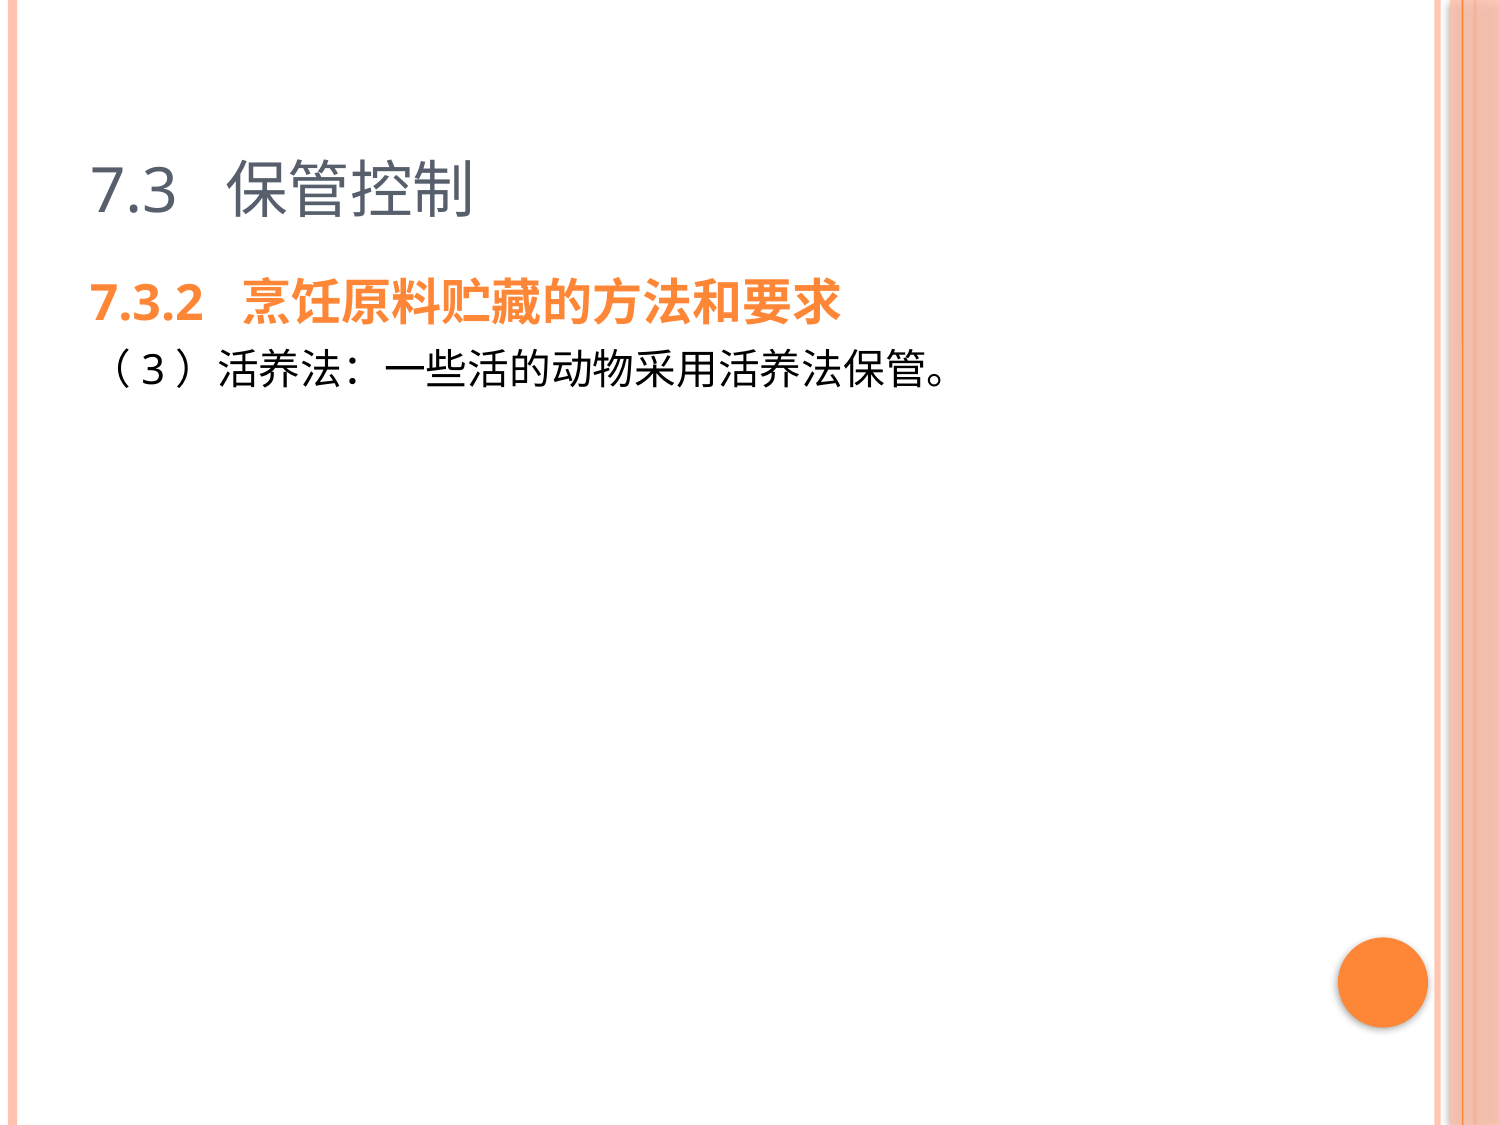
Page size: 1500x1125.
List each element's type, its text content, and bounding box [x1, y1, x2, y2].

title 7.3 保管控制 [75, 45, 1300, 233]
list 7.3.2 烹饪原料贮藏的方法和要求 （3）活养法：一些活的动物采用活养法保管。 [74, 262, 1395, 1063]
